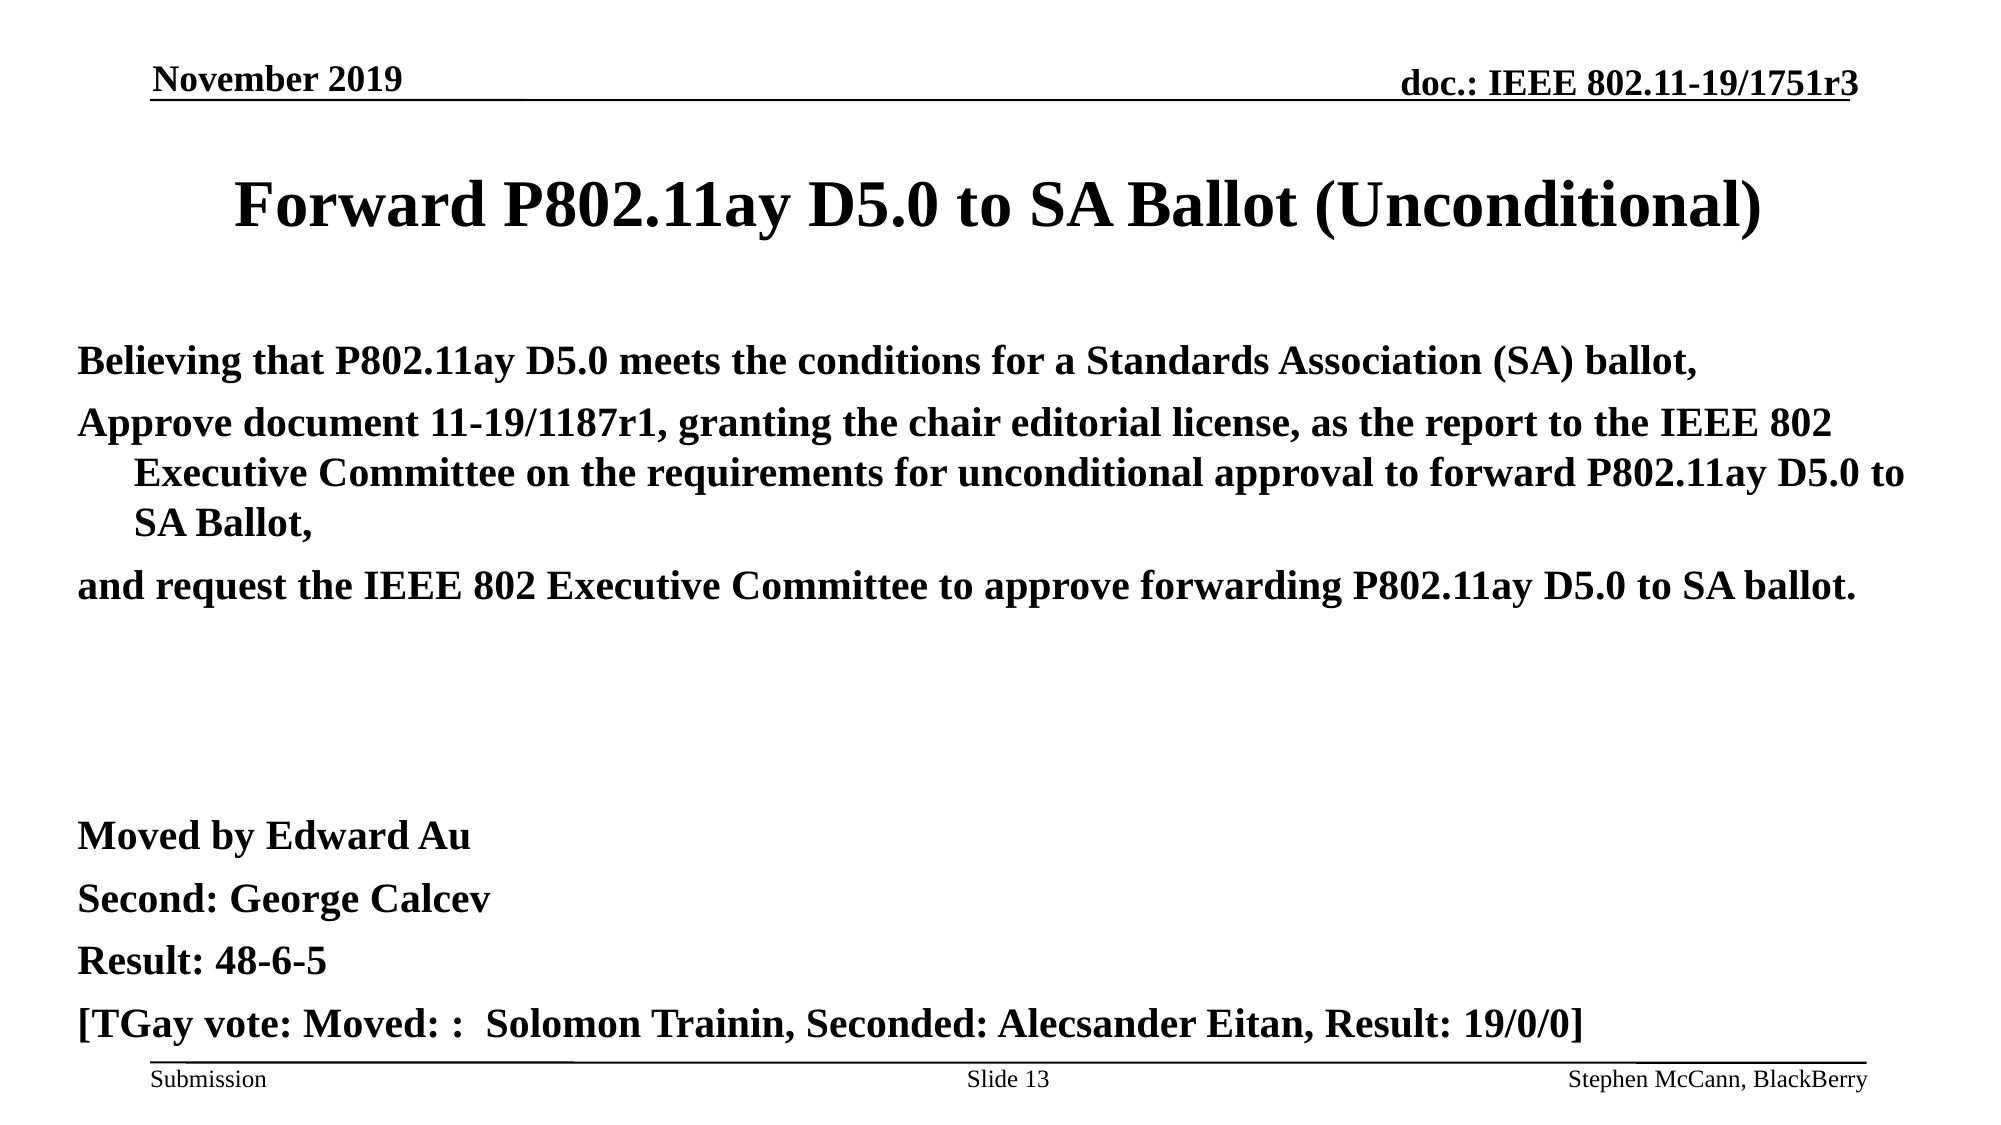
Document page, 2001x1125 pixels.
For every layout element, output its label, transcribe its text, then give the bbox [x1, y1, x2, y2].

slide_number Slide 13 [950, 1061, 1067, 1123]
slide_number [152, 54, 563, 100]
list Believing that P802.11ay D5.0 meets the conditions for a Standards Association (SA) ballot, Approve document 11-19/1187r1, granting the chair editorial license, as the report to the IEEE 802 Executive Committee on the requirements for unconditional approval to forward P802.11ay D5.0 to SA Ballot, and request the IEEE 802 Executive Committee to approve forwarding P802.11ay D5.0 to SA ballot. Moved by Edward Au Second: George Calcev Result: 48-6-5 [TGay vote: Moved: : Solomon Trainin, Seconded: Alecsander Eitan, Result: 19/0/0] [62, 324, 1976, 1063]
footer Stephen McCann, BlackBerry [1171, 1061, 1869, 1093]
title Forward P802.11ay D5.0 to SA Ballot (Unconditional) [149, 112, 1850, 288]
